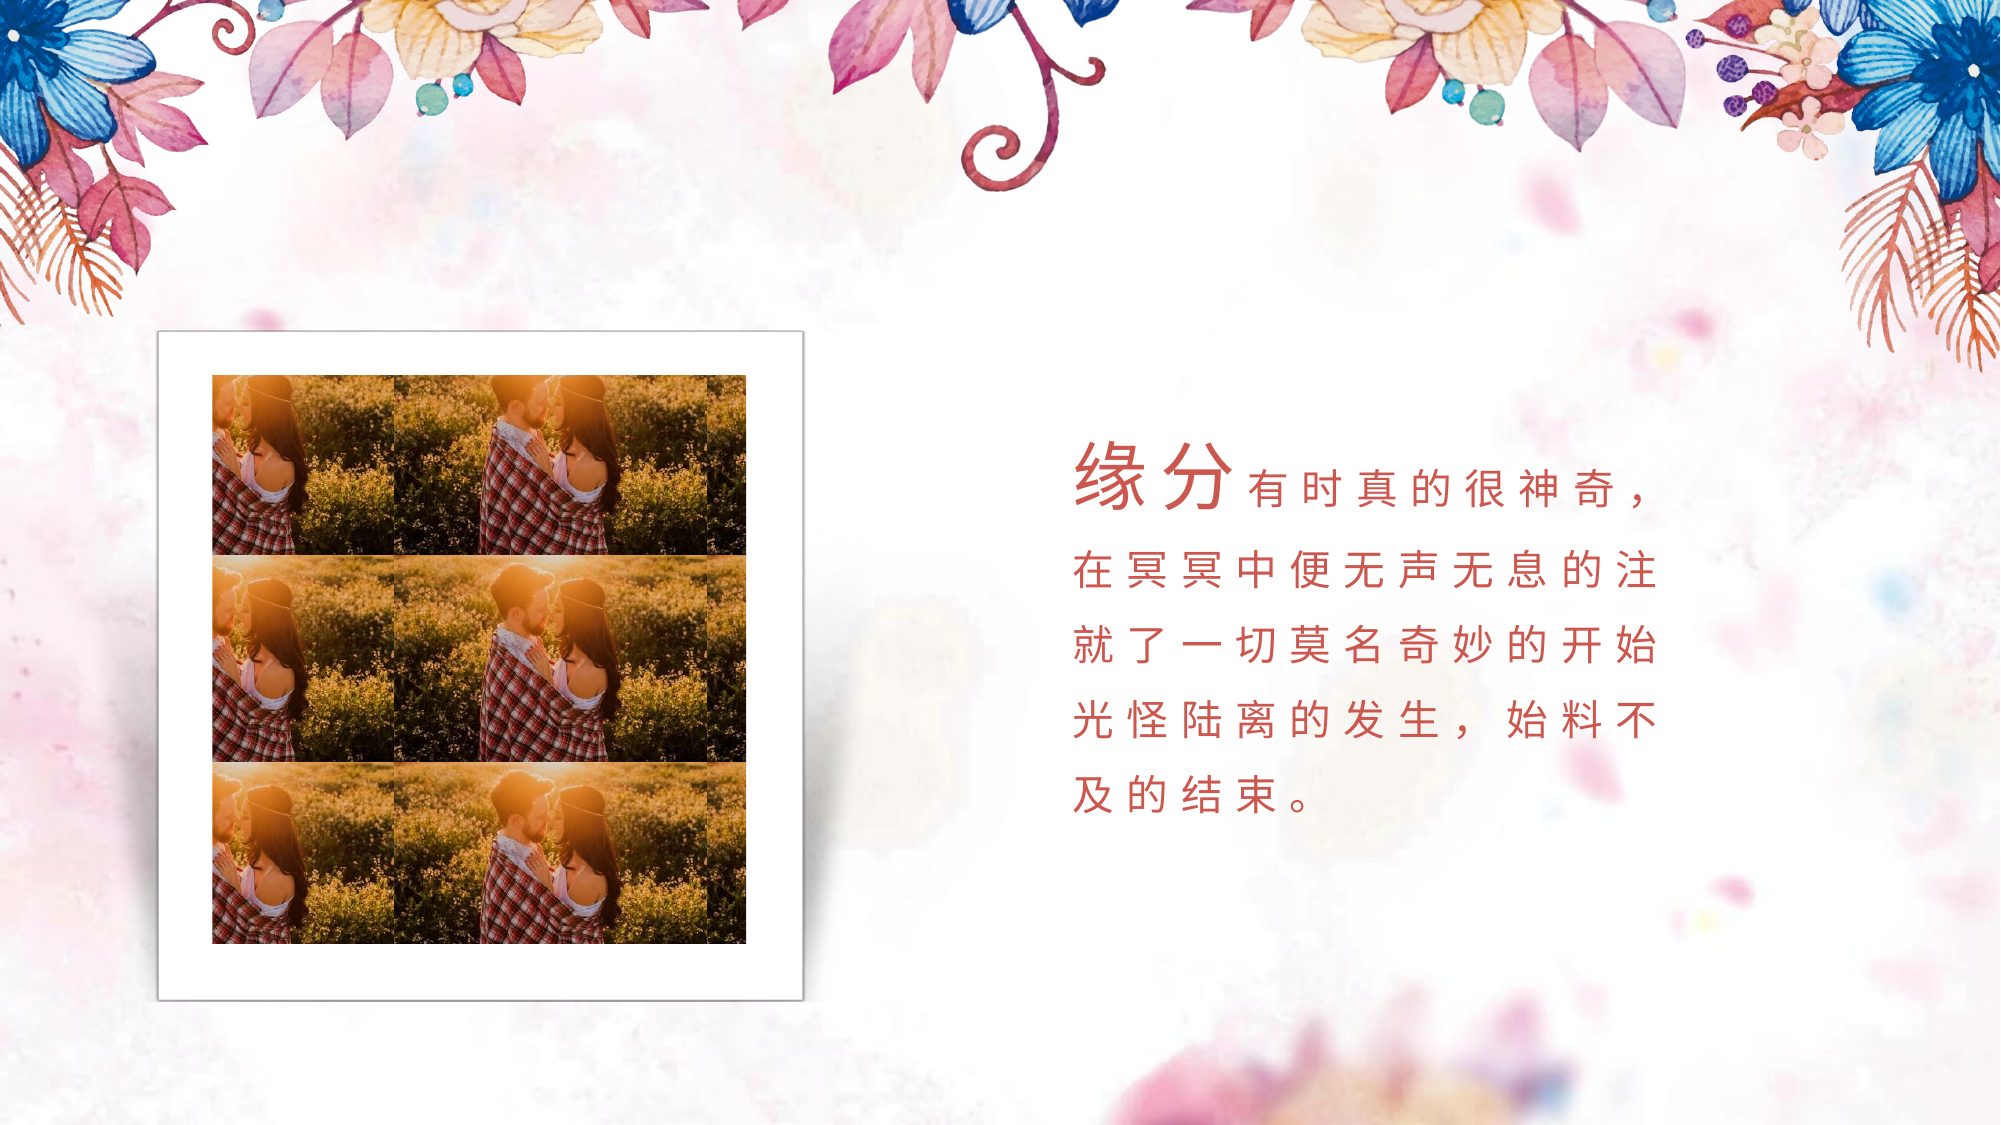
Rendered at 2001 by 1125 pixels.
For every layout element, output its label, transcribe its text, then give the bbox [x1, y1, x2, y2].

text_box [73, 330, 885, 1002]
text_box 缘分有时真的很神奇，在冥冥中便无声无息的注就了一切莫名奇妙的开始光怪陆离的发生，始料不及的结束。 [1057, 376, 1686, 827]
picture [0, 0, 2000, 1125]
